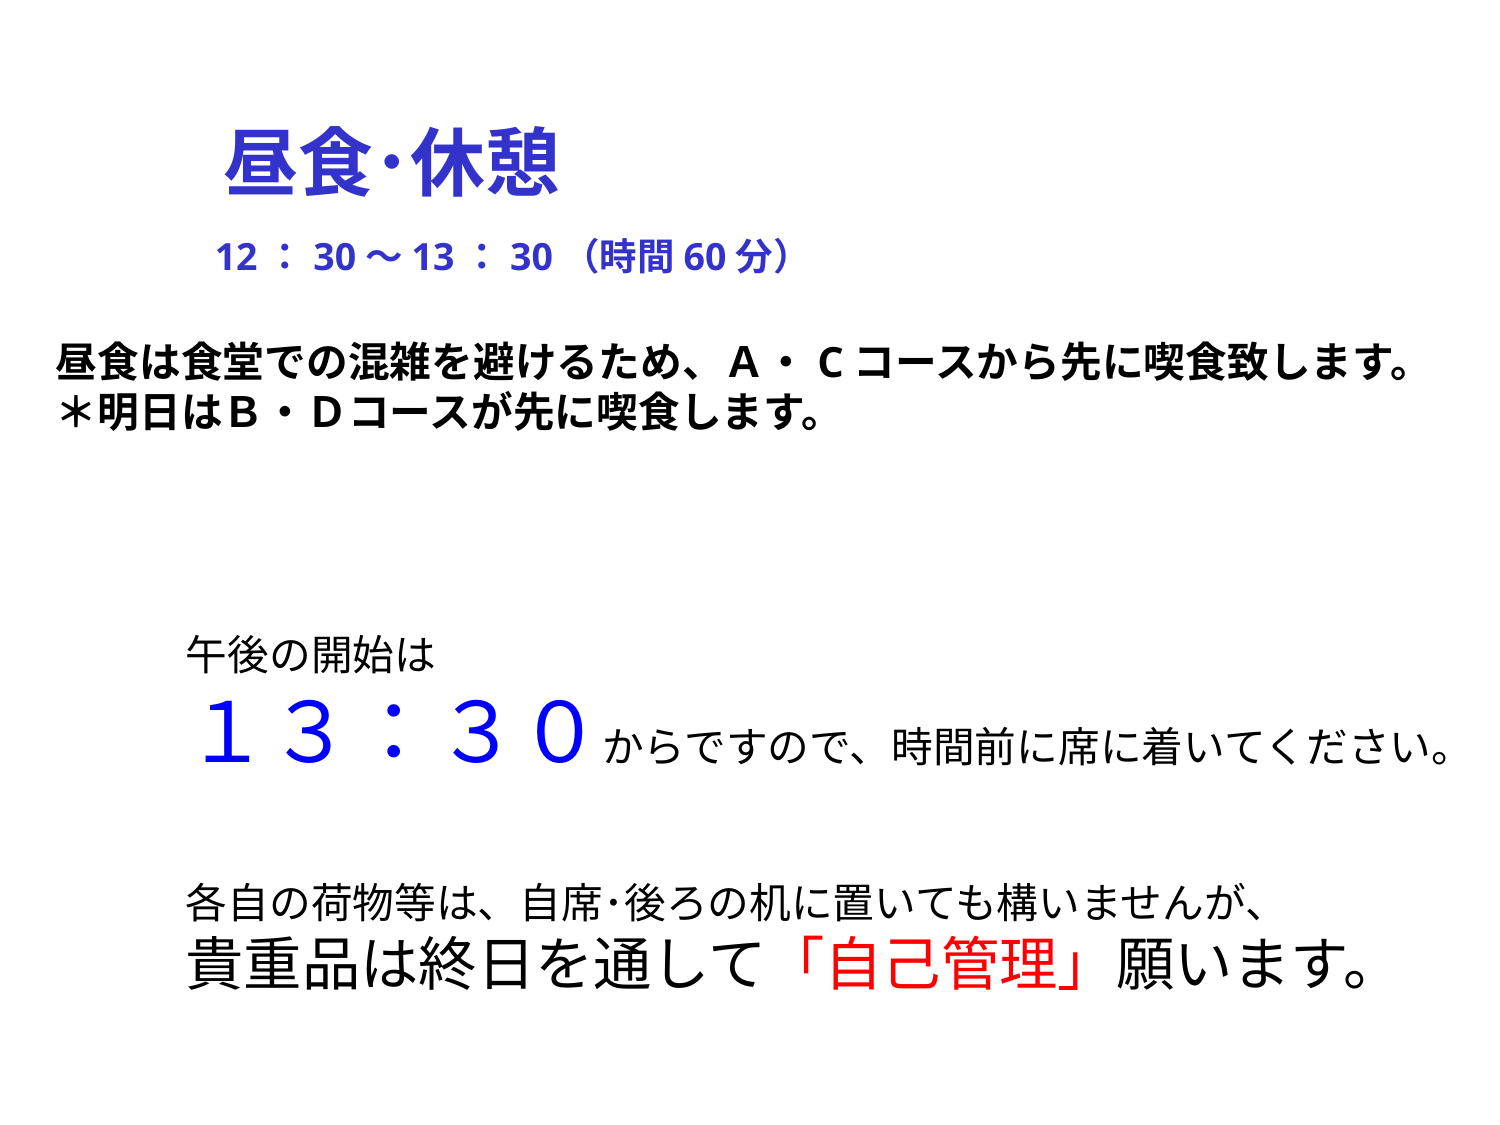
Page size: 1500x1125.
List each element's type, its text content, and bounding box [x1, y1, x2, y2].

text_box 昼食･休憩 12：30～13：30（時間60分） [41, 90, 1467, 286]
text_box 各自の荷物等は、自席･後ろの机に置いても構いませんが、 貴重品は終日を通して「自己管理」願います。 [171, 869, 1424, 1005]
text_box 昼食は食堂での混雑を避けるため、Ａ・Cコースから先に喫食致します。 ＊明日はＢ・Ｄコースが先に喫食します。 [41, 328, 1431, 443]
text_box 午後の開始は １３：３０からですので、時間前に席に着いてください。 [171, 621, 1459, 787]
